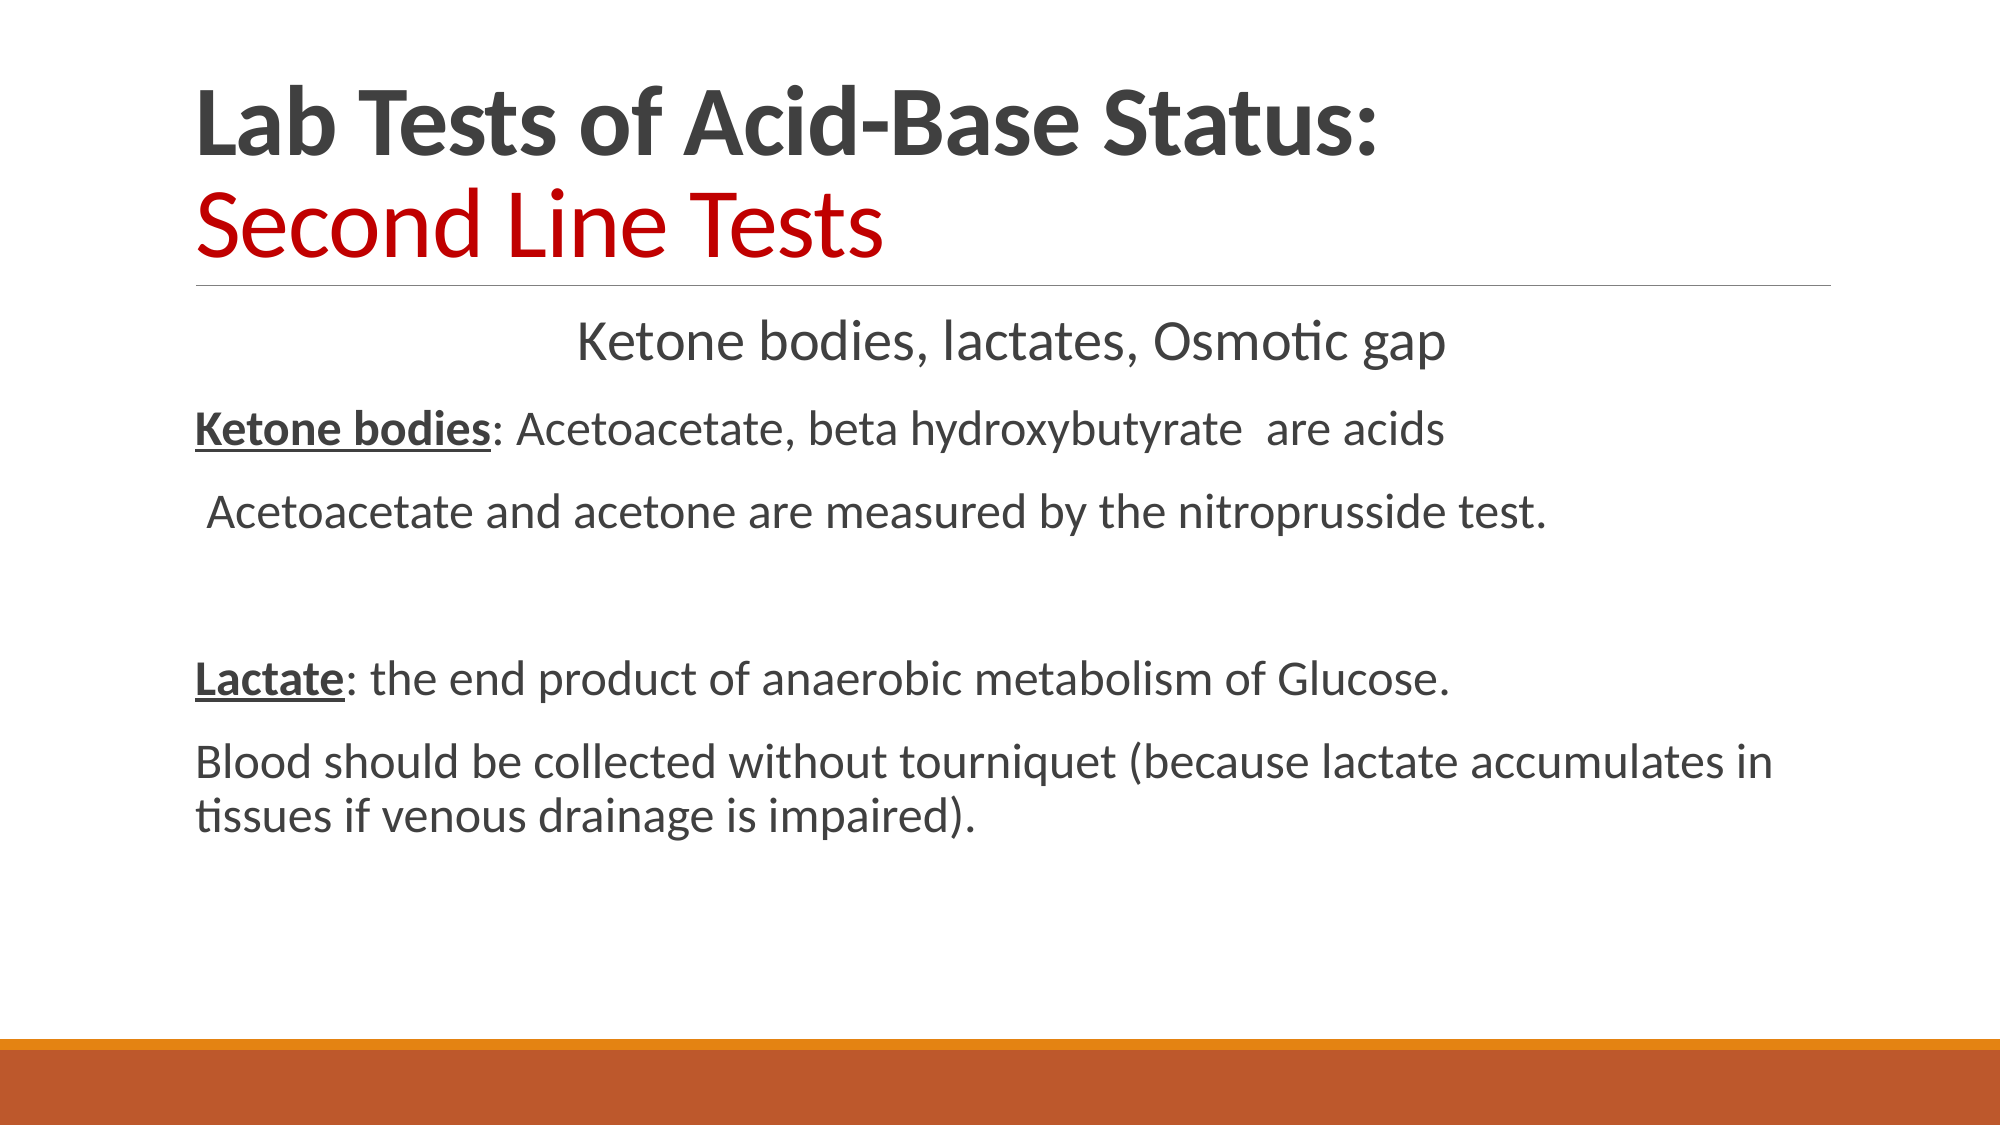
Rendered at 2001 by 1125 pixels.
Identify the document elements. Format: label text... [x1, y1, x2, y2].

list Ketone bodies, lactates, Osmotic gap Ketone bodies: Acetoacetate, beta hydroxybutyrate are acids Acetoacetate and acetone are measured by the nitroprusside test. Lactate: the end product of anaerobic metabolism of Glucose. Blood should be collected without tourniquet (because lactate accumulates in tissues if venous drainage is impaired). [180, 302, 1830, 963]
title Lab Tests of Acid-Base Status: Second Line Tests [180, 47, 1830, 285]
